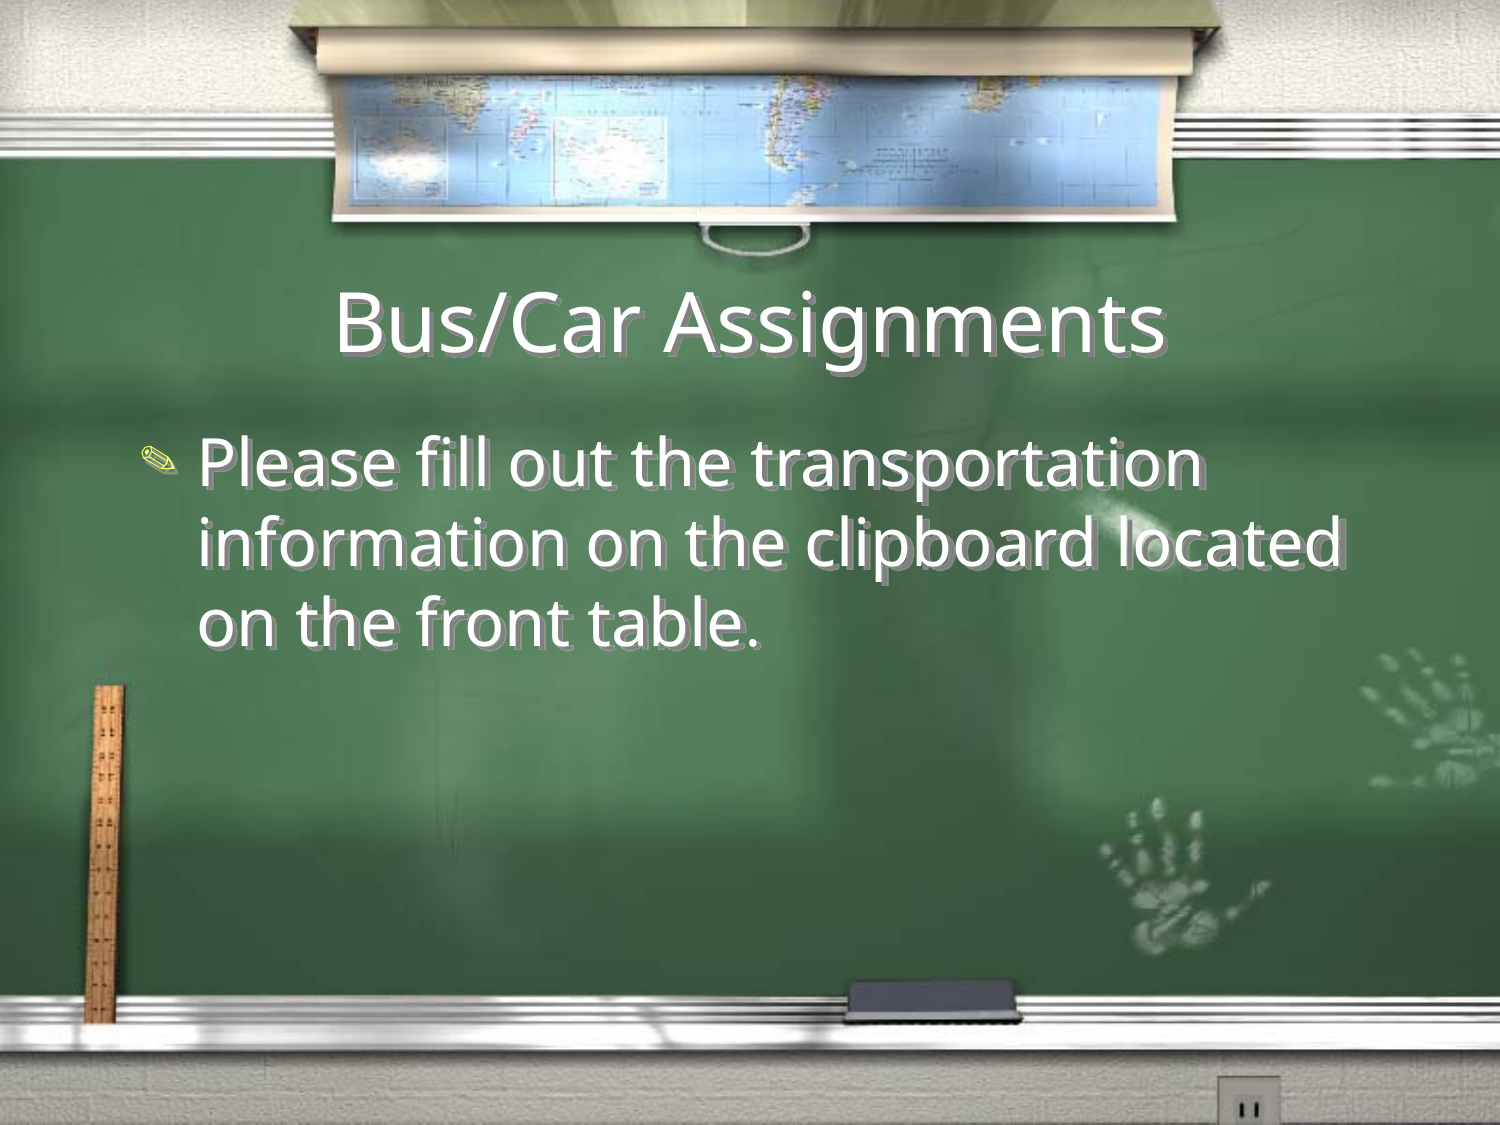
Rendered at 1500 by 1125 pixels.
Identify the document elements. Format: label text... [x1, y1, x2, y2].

title Bus/Car Assignments [112, 224, 1388, 413]
picture [0, 0, 1500, 1125]
list Please fill out the transportation information on the clipboard located on the front table. [124, 412, 1401, 988]
